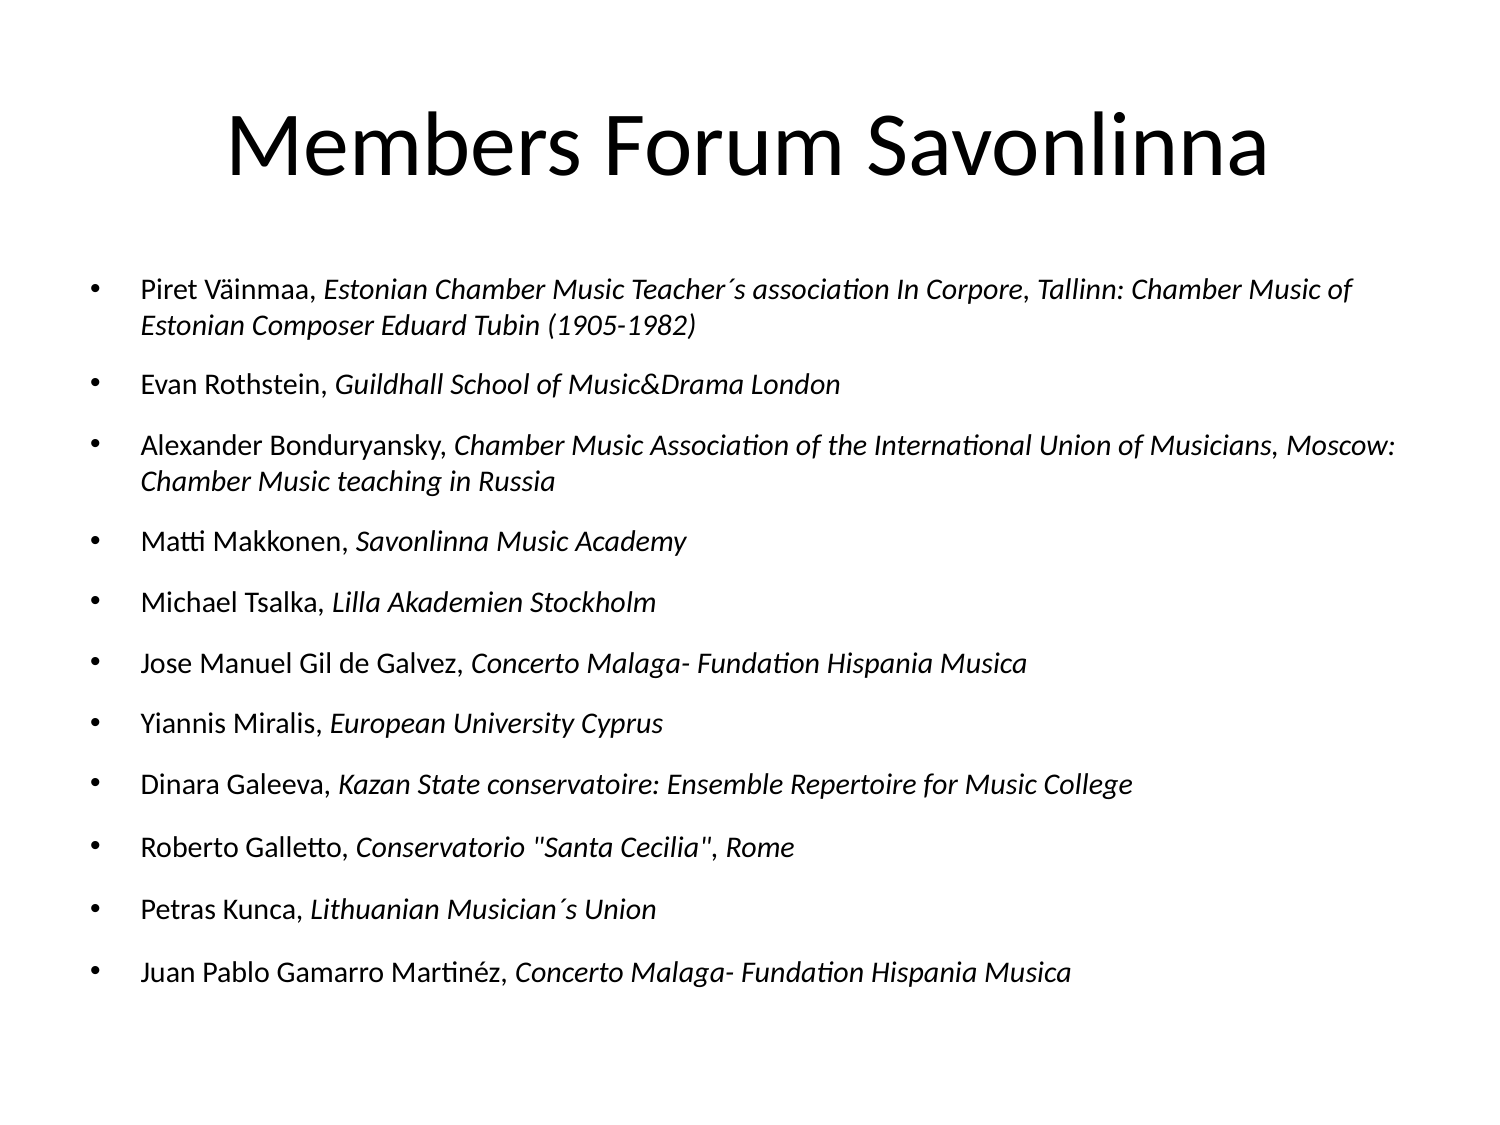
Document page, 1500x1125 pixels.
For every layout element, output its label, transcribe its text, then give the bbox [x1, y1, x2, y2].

list Piret Väinmaa, Estonian Chamber Music Teacher´s association In Corpore, Tallinn: Chamber Music of Estonian Composer Eduard Tubin (1905-1982) Evan Rothstein, Guildhall School of Music&Drama London Alexander Bonduryansky, Chamber Music Association of the International Union of Musicians, Moscow: Chamber Music teaching in Russia Matti Makkonen, Savonlinna Music Academy Michael Tsalka, Lilla Akademien Stockholm Jose Manuel Gil de Galvez, Concerto Malaga- Fundation Hispania Musica Yiannis Miralis, European University Cyprus Dinara Galeeva, Kazan State conservatoire: Ensemble Repertoire for Music College Roberto Galletto, Conservatorio "Santa Cecilia", Rome Petras Kunca, Lithuanian Musician´s Union Juan Pablo Gamarro Martinéz, Concerto Malaga- Fundation Hispania Musica [75, 262, 1425, 1005]
title Members Forum Savonlinna [75, 45, 1425, 233]
